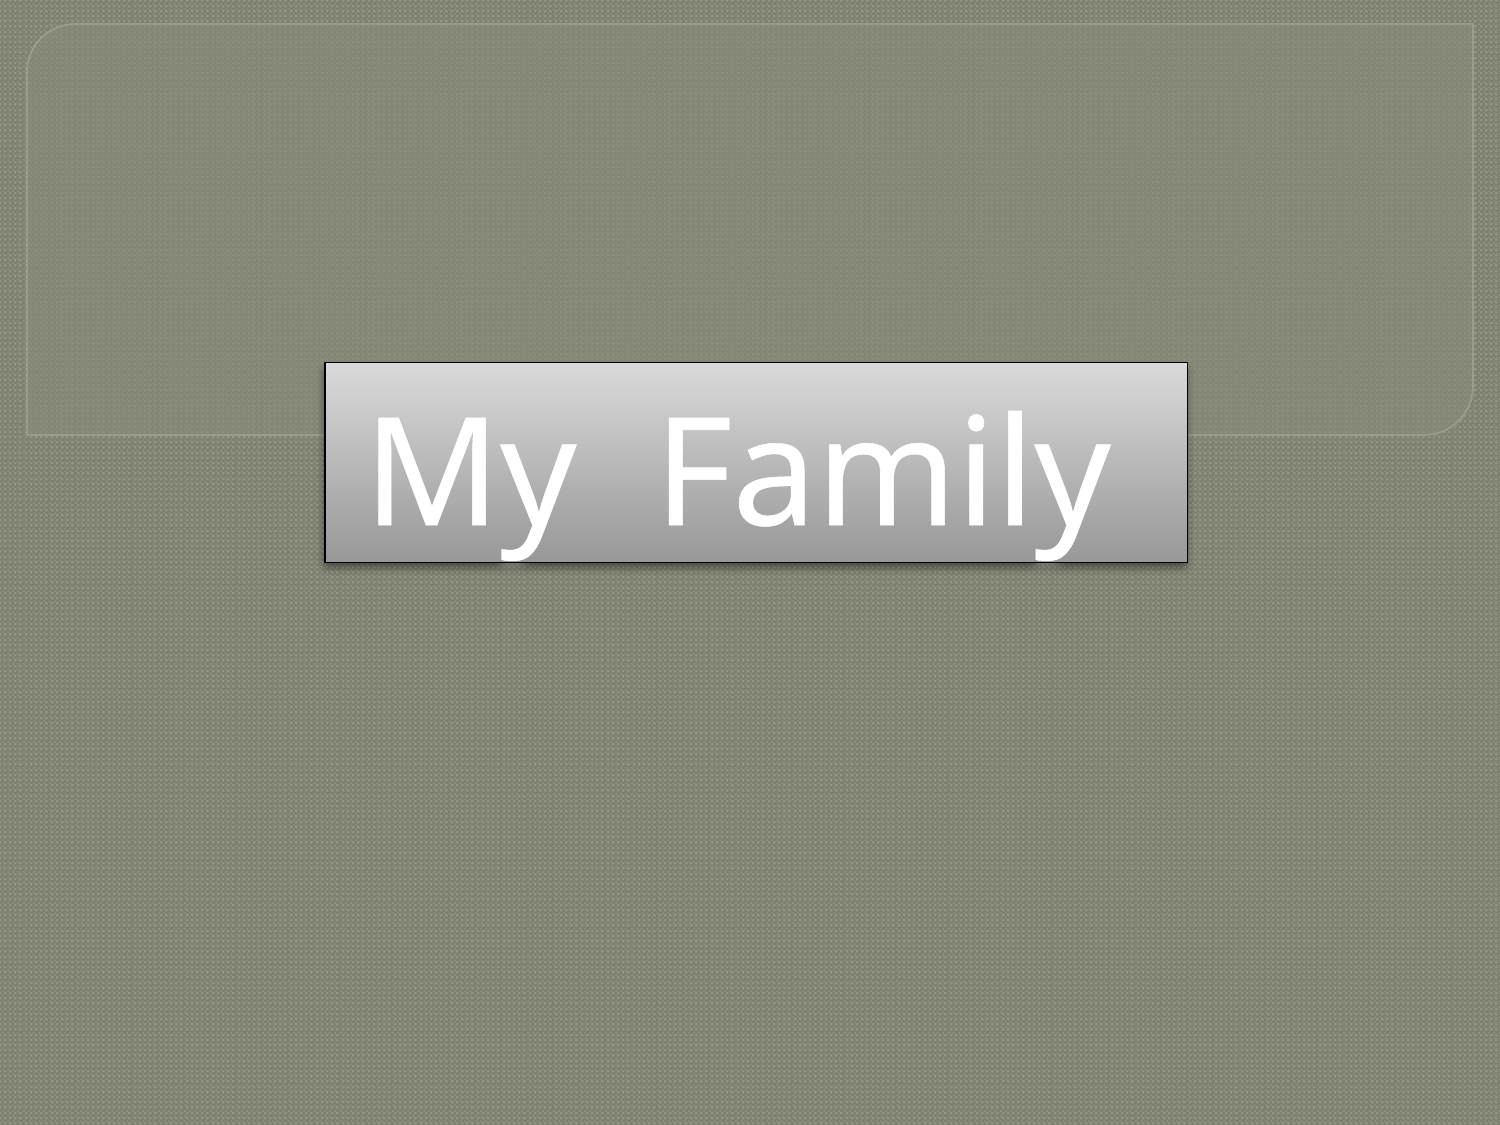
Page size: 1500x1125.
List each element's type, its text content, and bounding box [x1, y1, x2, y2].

title My Family [324, 362, 1188, 563]
